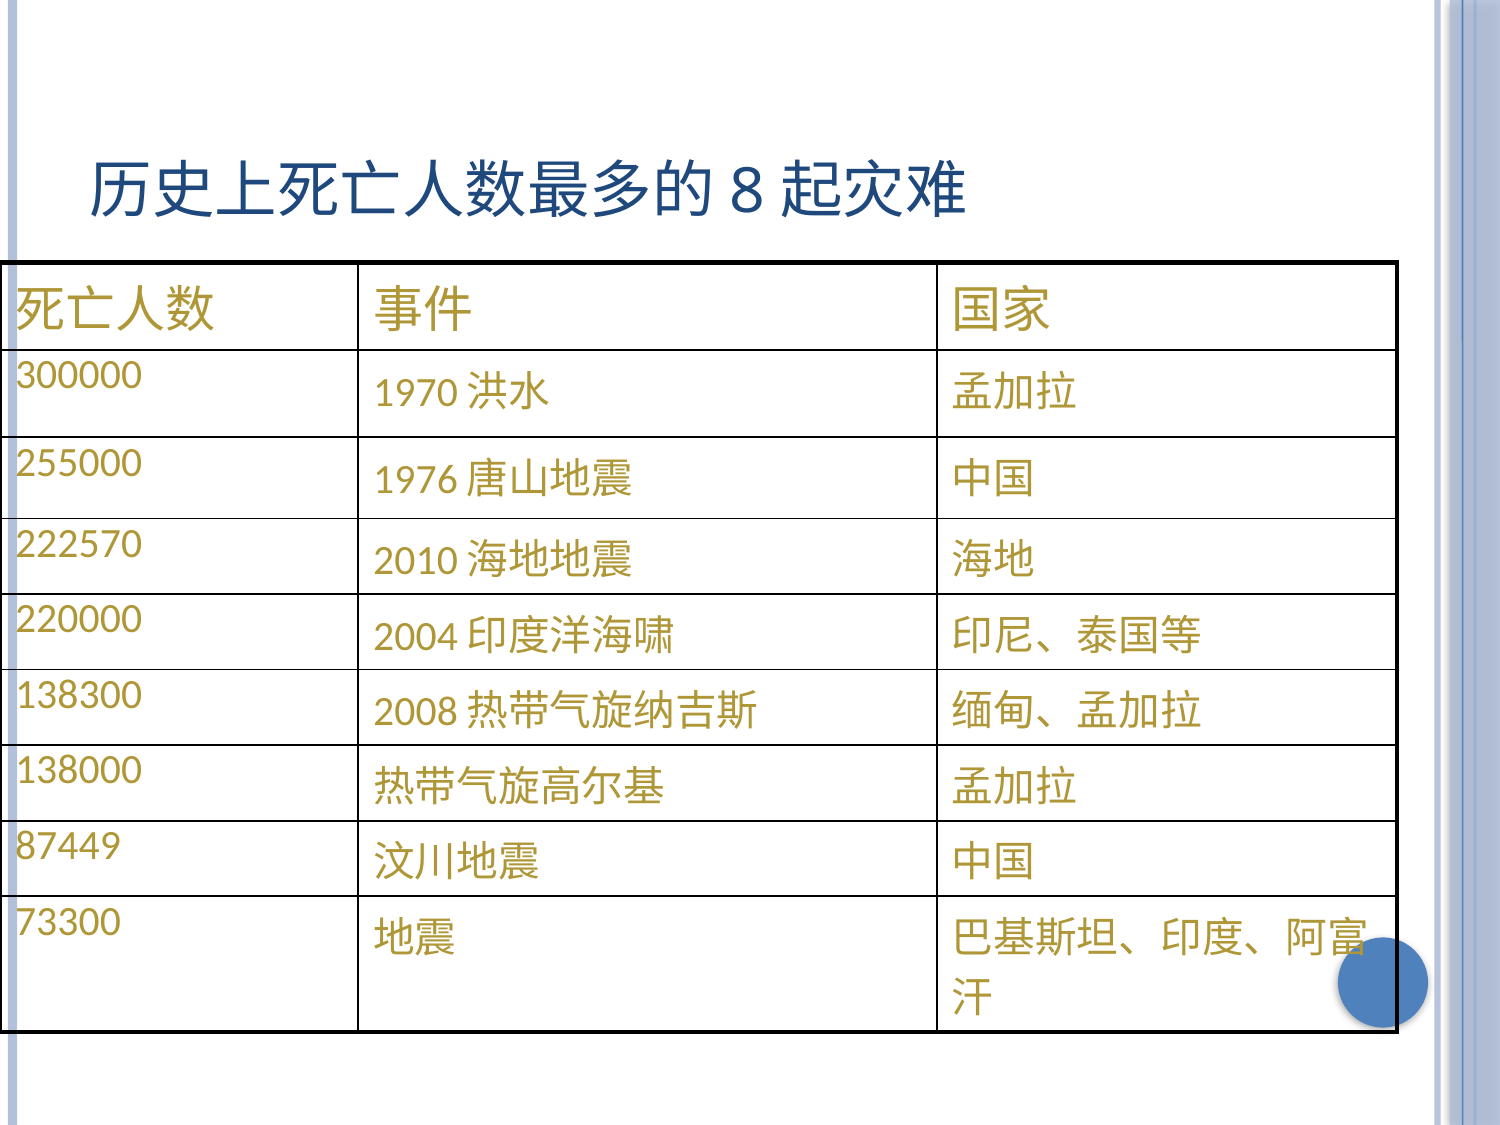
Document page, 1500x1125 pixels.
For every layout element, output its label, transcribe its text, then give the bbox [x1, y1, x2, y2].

table_header 死亡人数 [2, 265, 357, 349]
table_cell 1970洪水 [359, 351, 936, 436]
table_cell 300000 [2, 351, 357, 436]
table_cell 中国 [938, 822, 1395, 895]
table_cell 255000 [2, 438, 357, 518]
table_header 国家 [938, 265, 1395, 349]
table_header 事件 [359, 265, 936, 349]
table_cell 缅甸、孟加拉 [938, 670, 1395, 744]
table_cell 138300 [2, 670, 357, 744]
table_cell 87449 [2, 822, 357, 895]
table_cell 印尼、泰国等 [938, 595, 1395, 669]
title 历史上死亡人数最多的8起灾难 [75, 45, 1300, 233]
table_cell 73300 [2, 897, 357, 1030]
table_cell 孟加拉 [938, 746, 1395, 820]
table_cell 2008热带气旋纳吉斯 [359, 670, 936, 744]
table_cell 2010海地地震 [359, 519, 936, 593]
table_cell 热带气旋高尔基 [359, 746, 936, 820]
table_cell 2004印度洋海啸 [359, 595, 936, 669]
table_cell 138000 [2, 746, 357, 820]
table_cell 孟加拉 [938, 351, 1395, 436]
table_cell 1976唐山地震 [359, 438, 936, 518]
table_cell 220000 [2, 595, 357, 669]
table_cell 地震 [359, 897, 936, 1030]
table_cell 222570 [2, 519, 357, 593]
table_cell 海地 [938, 519, 1395, 593]
table_cell 汶川地震 [359, 822, 936, 895]
table_cell 中国 [938, 438, 1395, 518]
table_cell 巴基斯坦、印度、阿富汗 [938, 897, 1395, 1030]
